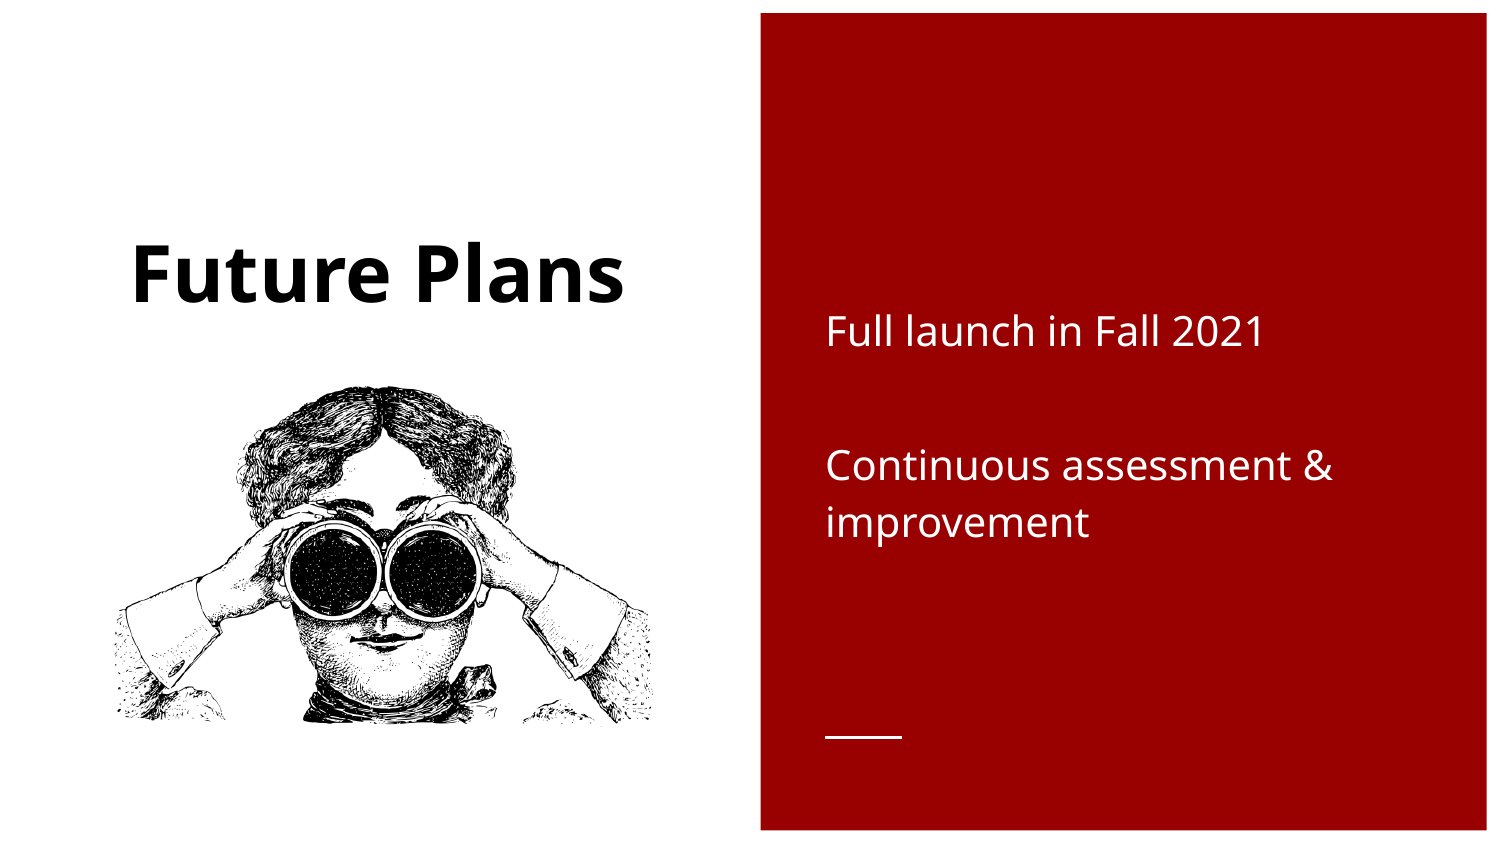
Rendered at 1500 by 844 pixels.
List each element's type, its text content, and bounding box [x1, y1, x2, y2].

list Full launch in Fall 2021 Continuous assessment & improvement [810, 118, 1440, 725]
title Future Plans [56, 81, 720, 333]
picture [113, 286, 653, 826]
